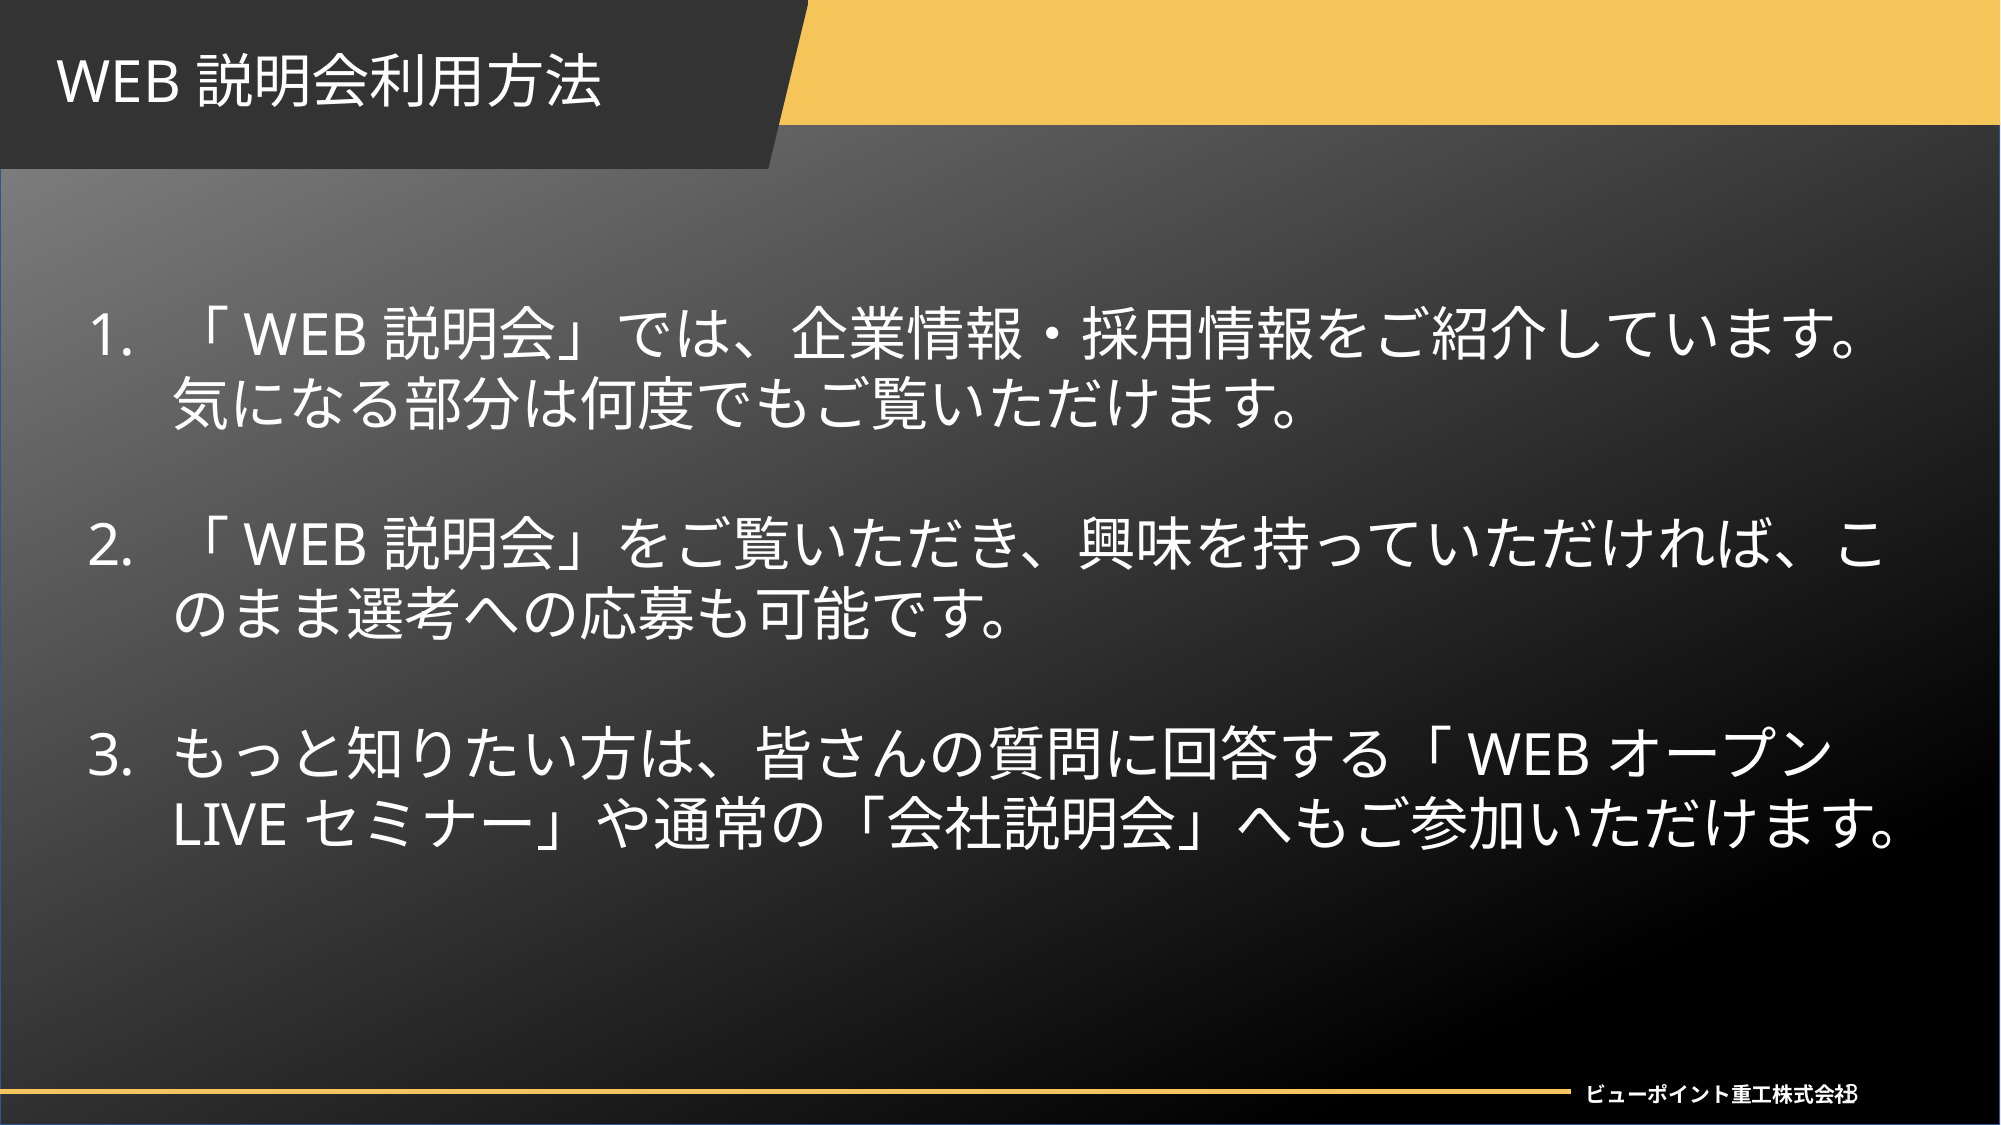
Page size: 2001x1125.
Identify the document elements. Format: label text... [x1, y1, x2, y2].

text_box 「WEB説明会」では、企業情報・採用情報をご紹介しています。気になる部分は何度でもご覧いただけます。 「WEB説明会」をご覧いただき、興味を持っていただければ、このまま選考への応募も可能です。 もっと知りたい方は、皆さんの質問に回答する「WEBオープンLIVEセミナー」や通常の「会社説明会」へもご参加いただけます。 [72, 289, 1928, 865]
title WEB説明会利用方法 [41, 42, 1096, 124]
